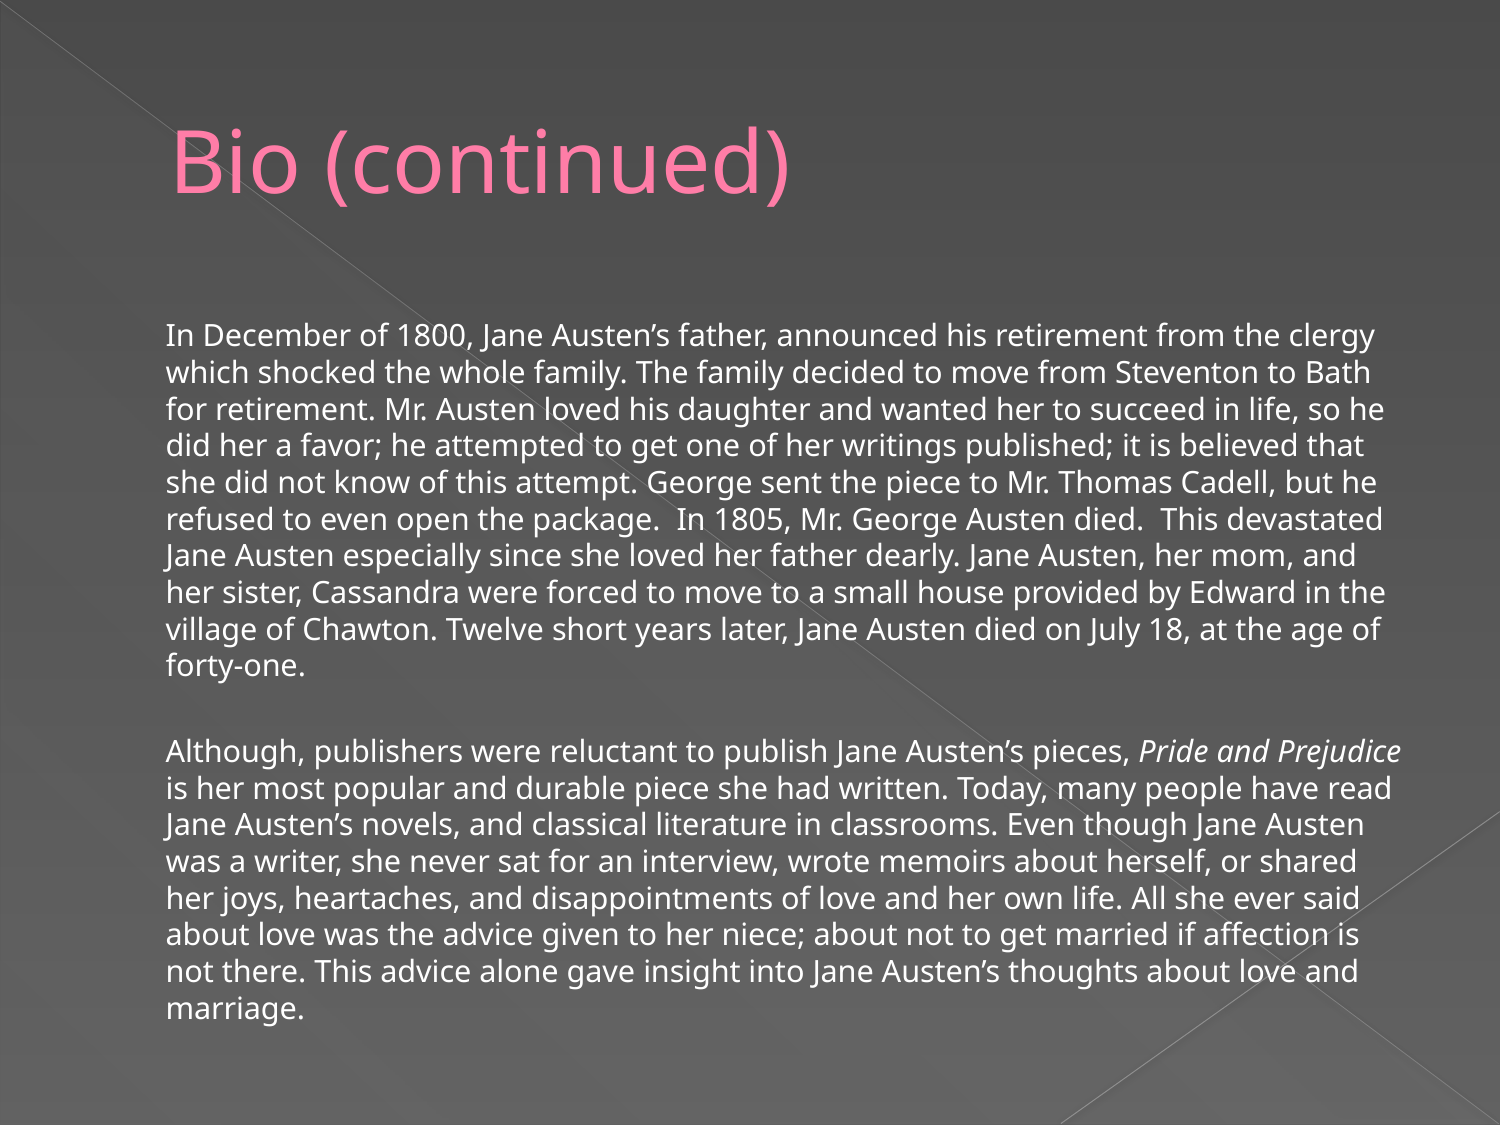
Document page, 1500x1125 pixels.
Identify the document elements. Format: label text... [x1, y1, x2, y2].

title Bio (continued) [75, 43, 1425, 274]
list In December of 1800, Jane Austen’s father, announced his retirement from the clergy which shocked the whole family. The family decided to move from Steventon to Bath for retirement. Mr. Austen loved his daughter and wanted her to succeed in life, so he did her a favor; he attempted to get one of her writings published; it is believed that she did not know of this attempt. George sent the piece to Mr. Thomas Cadell, but he refused to even open the package. In 1805, Mr. George Austen died. This devastated Jane Austen especially since she loved her father dearly. Jane Austen, her mom, and her sister, Cassandra were forced to move to a small house provided by Edward in the village of Chawton. Twelve short years later, Jane Austen died on July 18, at the age of forty-one. Although, publishers were reluctant to publish Jane Austen’s pieces, Pride and Prejudice is her most popular and durable piece she had written. Today, many people have read Jane Austen’s novels, and classical literature in classrooms. Even though Jane Austen was a writer, she never sat for an interview, wrote memoirs about herself, or shared her joys, heartaches, and disappointments of love and her own life. All she ever said about love was the advice given to her niece; about not to get married if affection is not there. This advice alone gave insight into Jane Austen’s thoughts about love and marriage. [75, 308, 1425, 1059]
